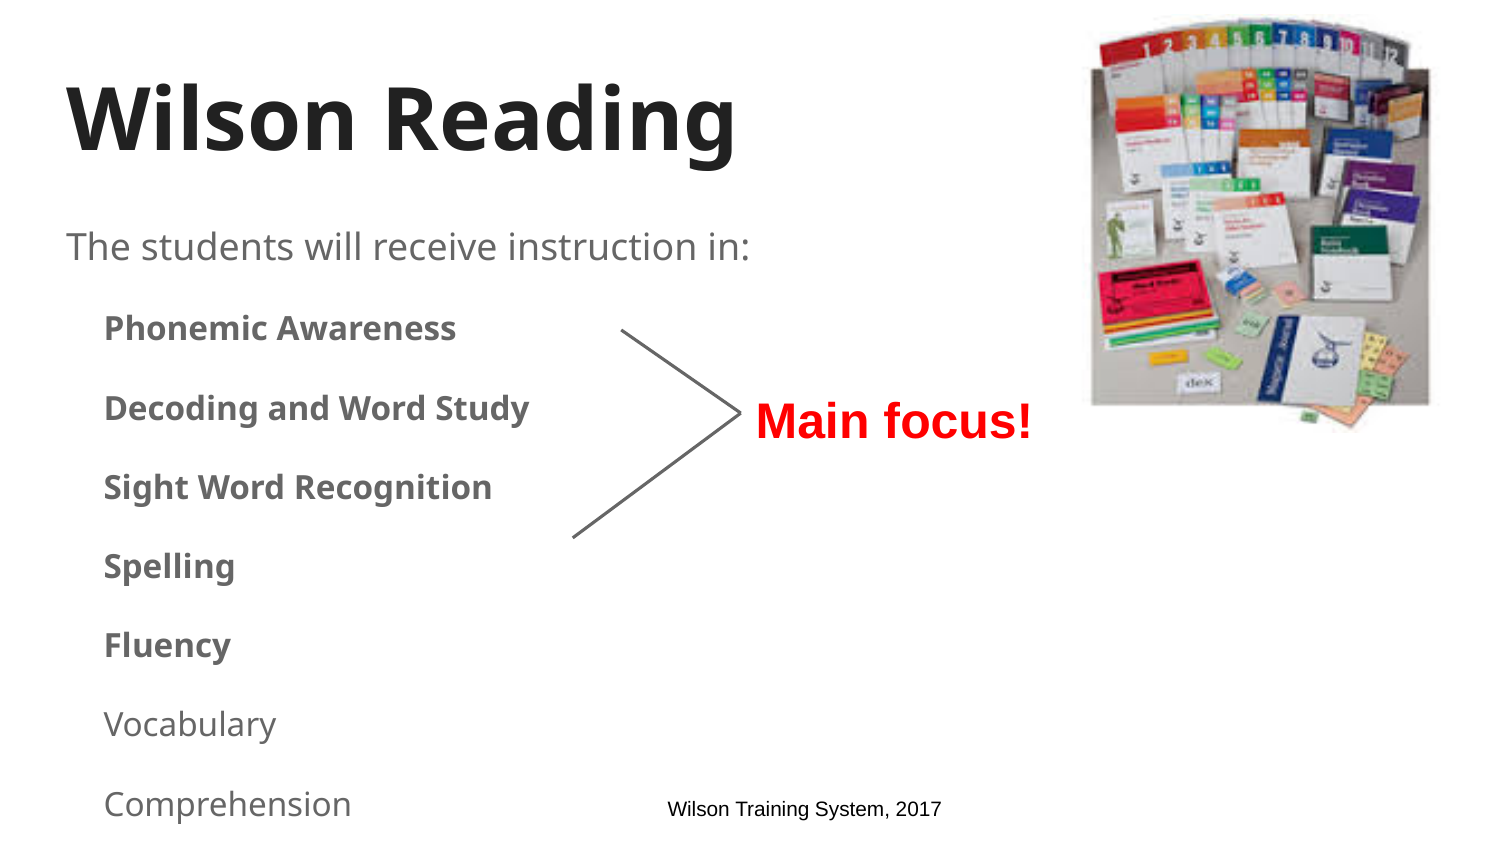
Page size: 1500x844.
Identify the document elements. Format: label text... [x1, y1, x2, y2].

title Wilson Reading [51, 48, 1042, 180]
list The students will receive instruction in: Phonemic Awareness Decoding and Word Study Sight Word Recognition Spelling Fluency Vocabulary Comprehension Wilson Training System, 2017 [51, 201, 1449, 750]
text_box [572, 412, 741, 539]
text_box Main focus! [746, 373, 1081, 499]
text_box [620, 329, 741, 412]
picture [1047, 14, 1467, 433]
